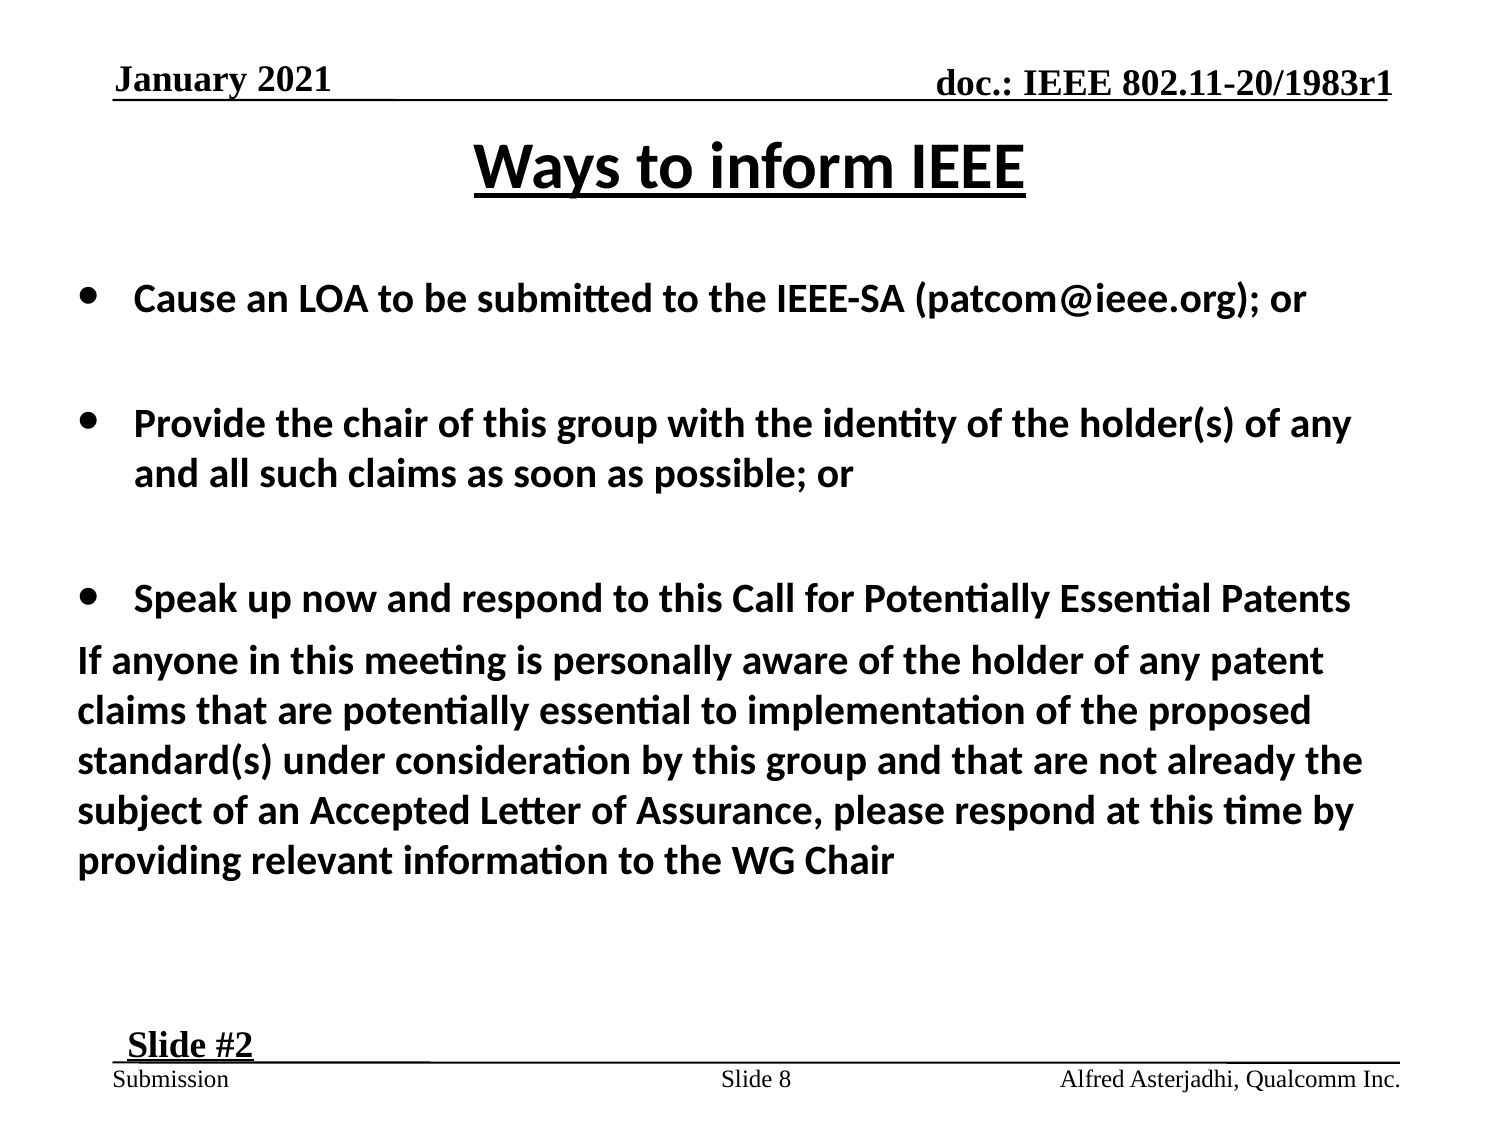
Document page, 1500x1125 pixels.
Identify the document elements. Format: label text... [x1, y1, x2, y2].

footer Alfred Asterjadhi, Qualcomm Inc. [878, 1061, 1402, 1093]
slide_number Slide 8 [712, 1061, 800, 1123]
list Cause an LOA to be submitted to the IEEE-SA (patcom@ieee.org); or Provide the chair of this group with the identity of the holder(s) of any and all such claims as soon as possible; or Speak up now and respond to this Call for Potentially Essential Patents If anyone in this meeting is personally aware of the holder of any patent claims that are potentially essential to implementation of the proposed standard(s) under consideration by this group and that are not already the subject of an Accepted Letter of Assurance, please respond at this time by providing relevant information to the WG Chair [62, 262, 1438, 938]
title Ways to inform IEEE [112, 74, 1388, 250]
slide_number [114, 54, 493, 100]
text_box Slide #2 [112, 1012, 269, 1073]
